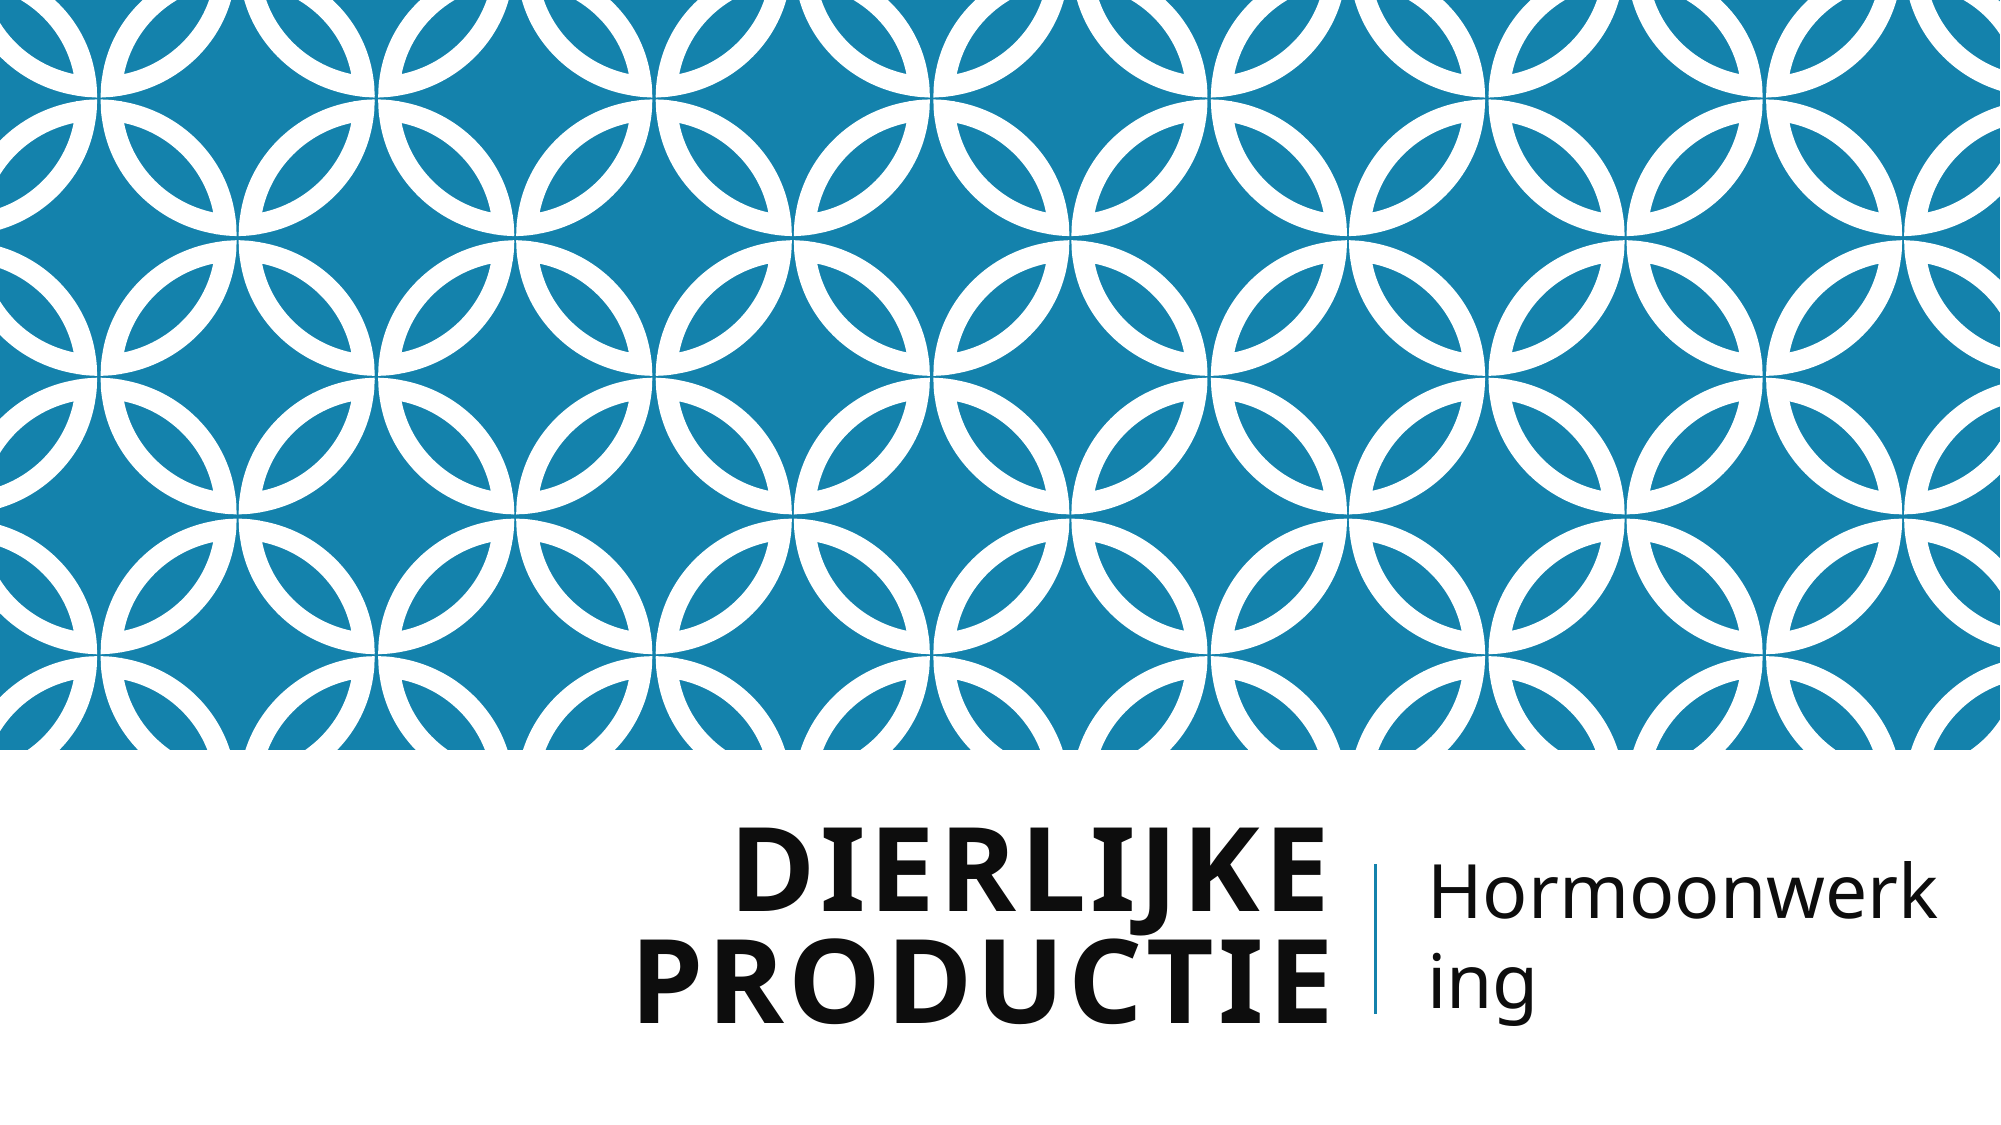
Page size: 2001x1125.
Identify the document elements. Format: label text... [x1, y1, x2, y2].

subtitle Hormoonwerking [1412, 813, 1959, 1054]
title Dierlijke productie [75, 813, 1350, 1054]
